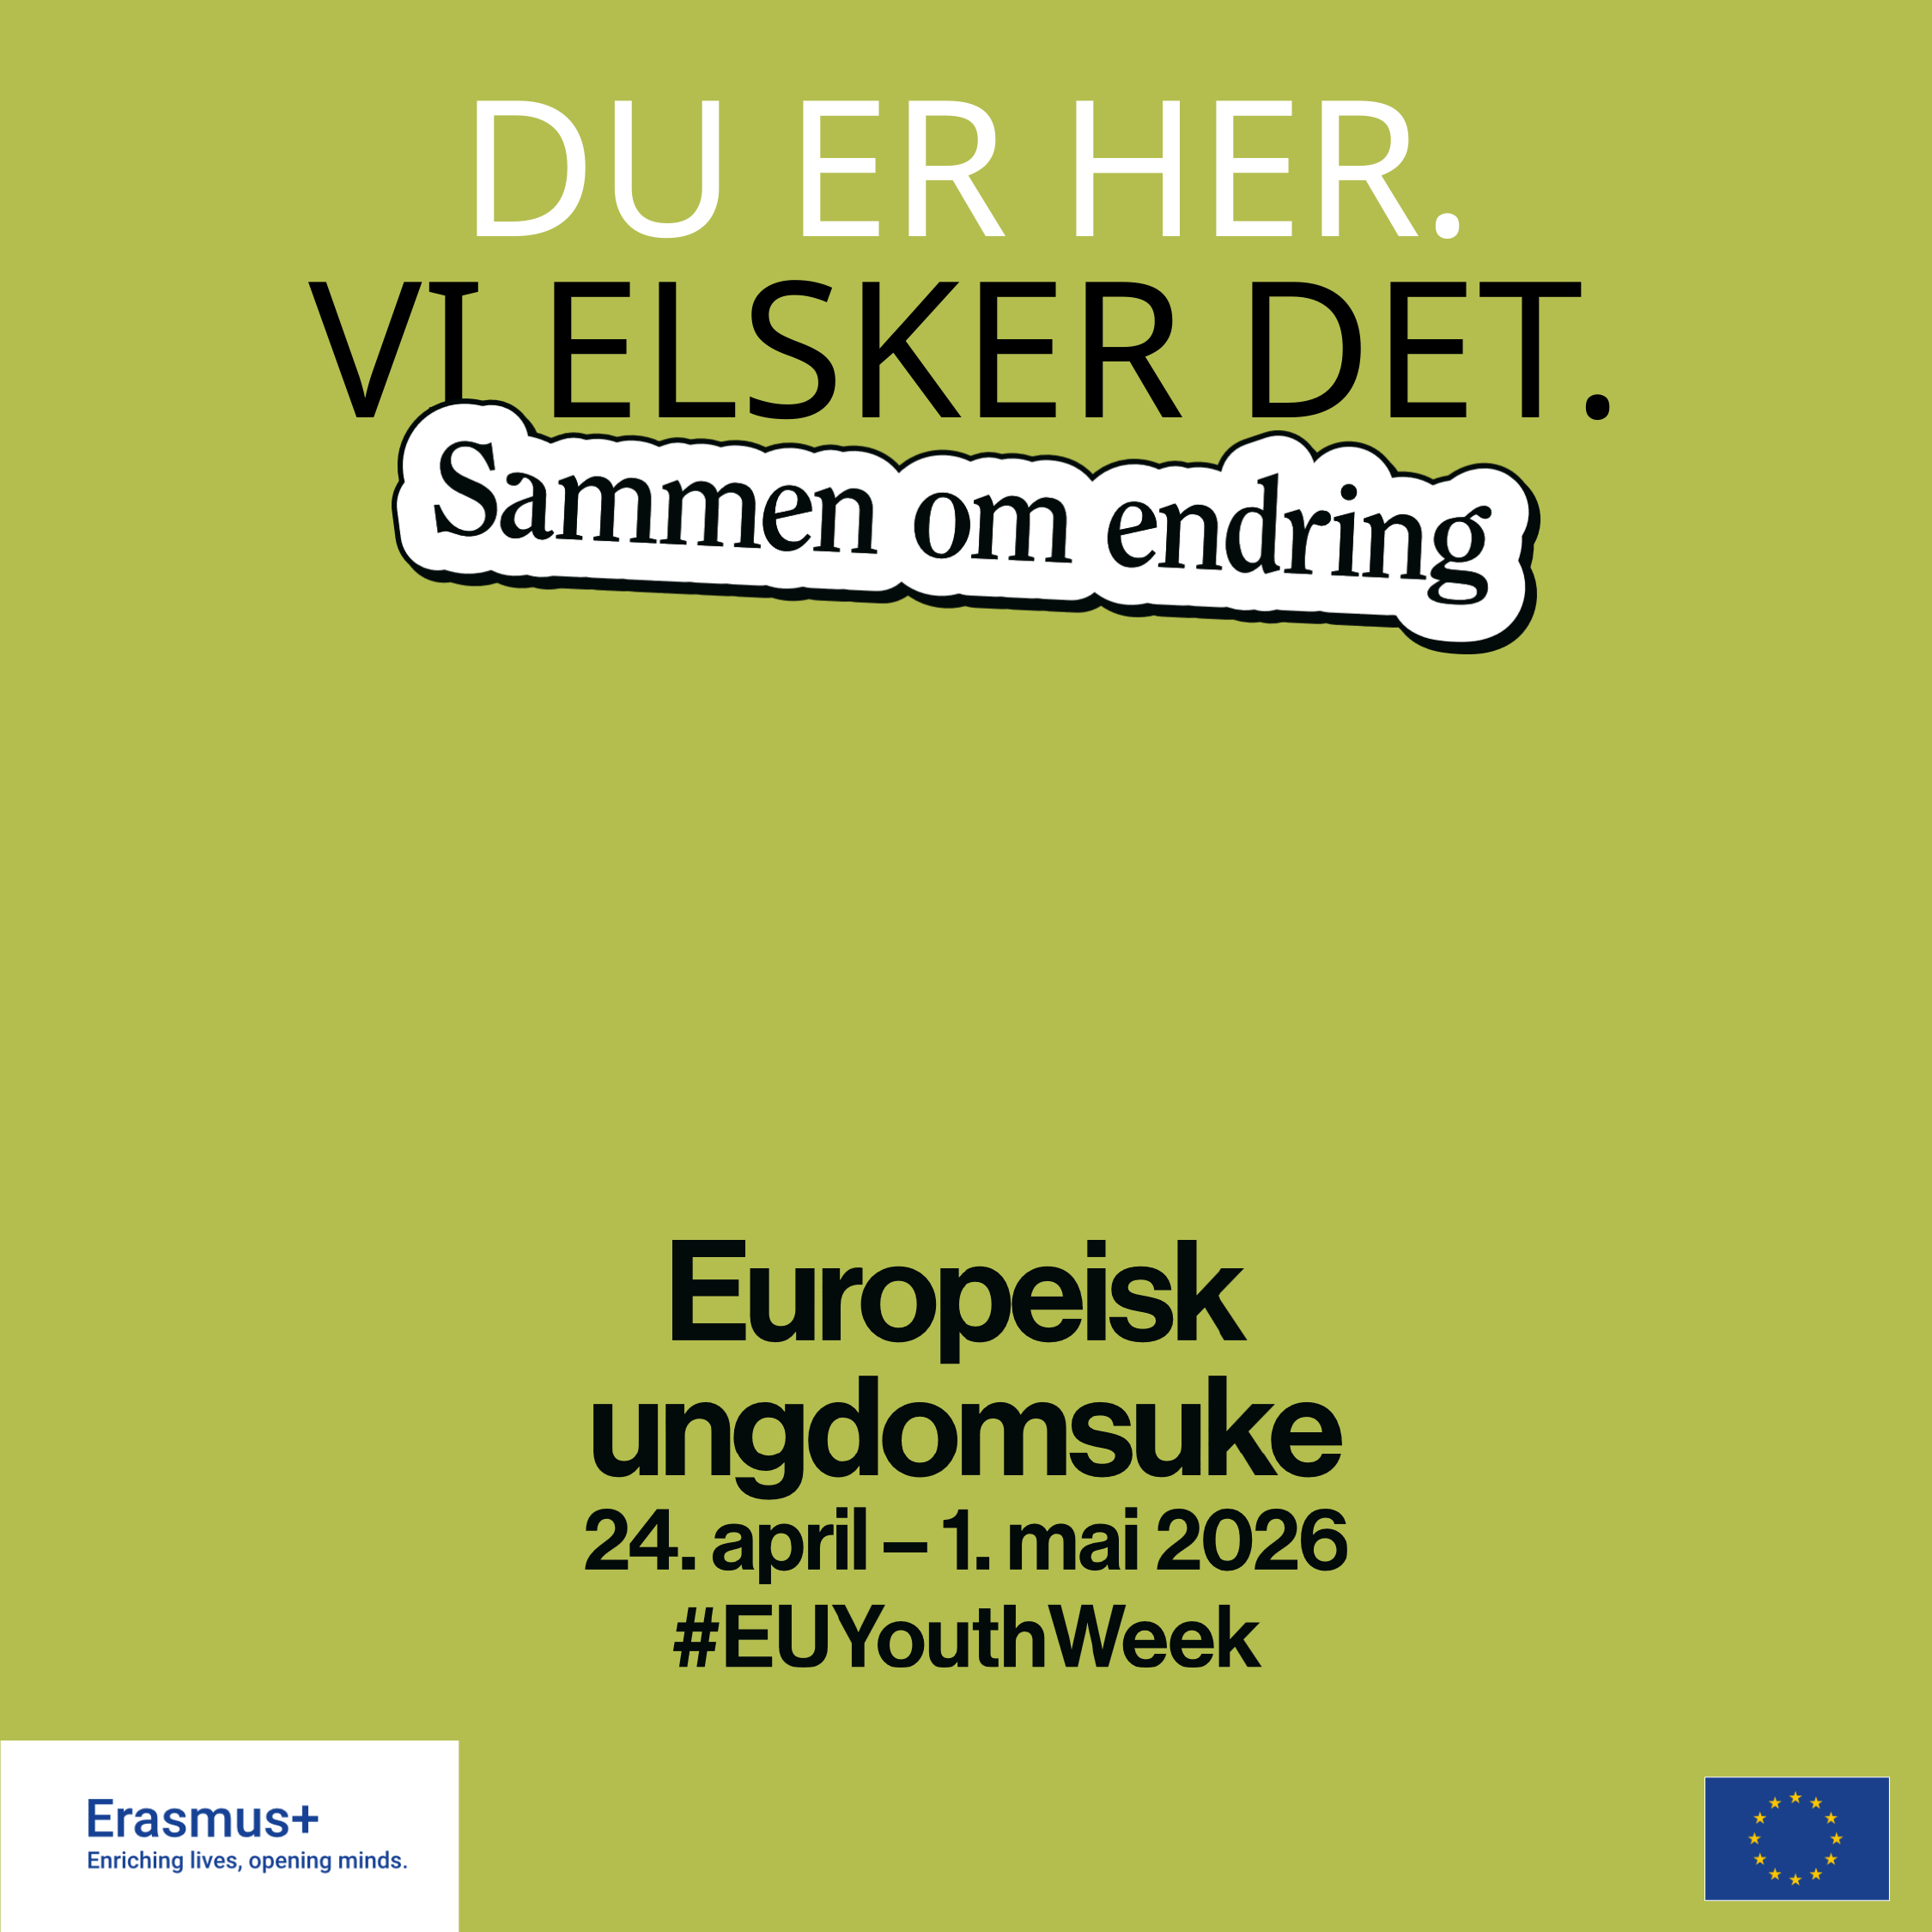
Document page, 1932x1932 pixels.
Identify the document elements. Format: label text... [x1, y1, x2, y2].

picture [584, 1240, 1347, 1668]
text_box DU ER HER. VI ELSKER DET. [304, 86, 1628, 459]
picture [389, 398, 1542, 655]
picture [0, 1741, 459, 1932]
picture [1704, 1776, 1891, 1901]
